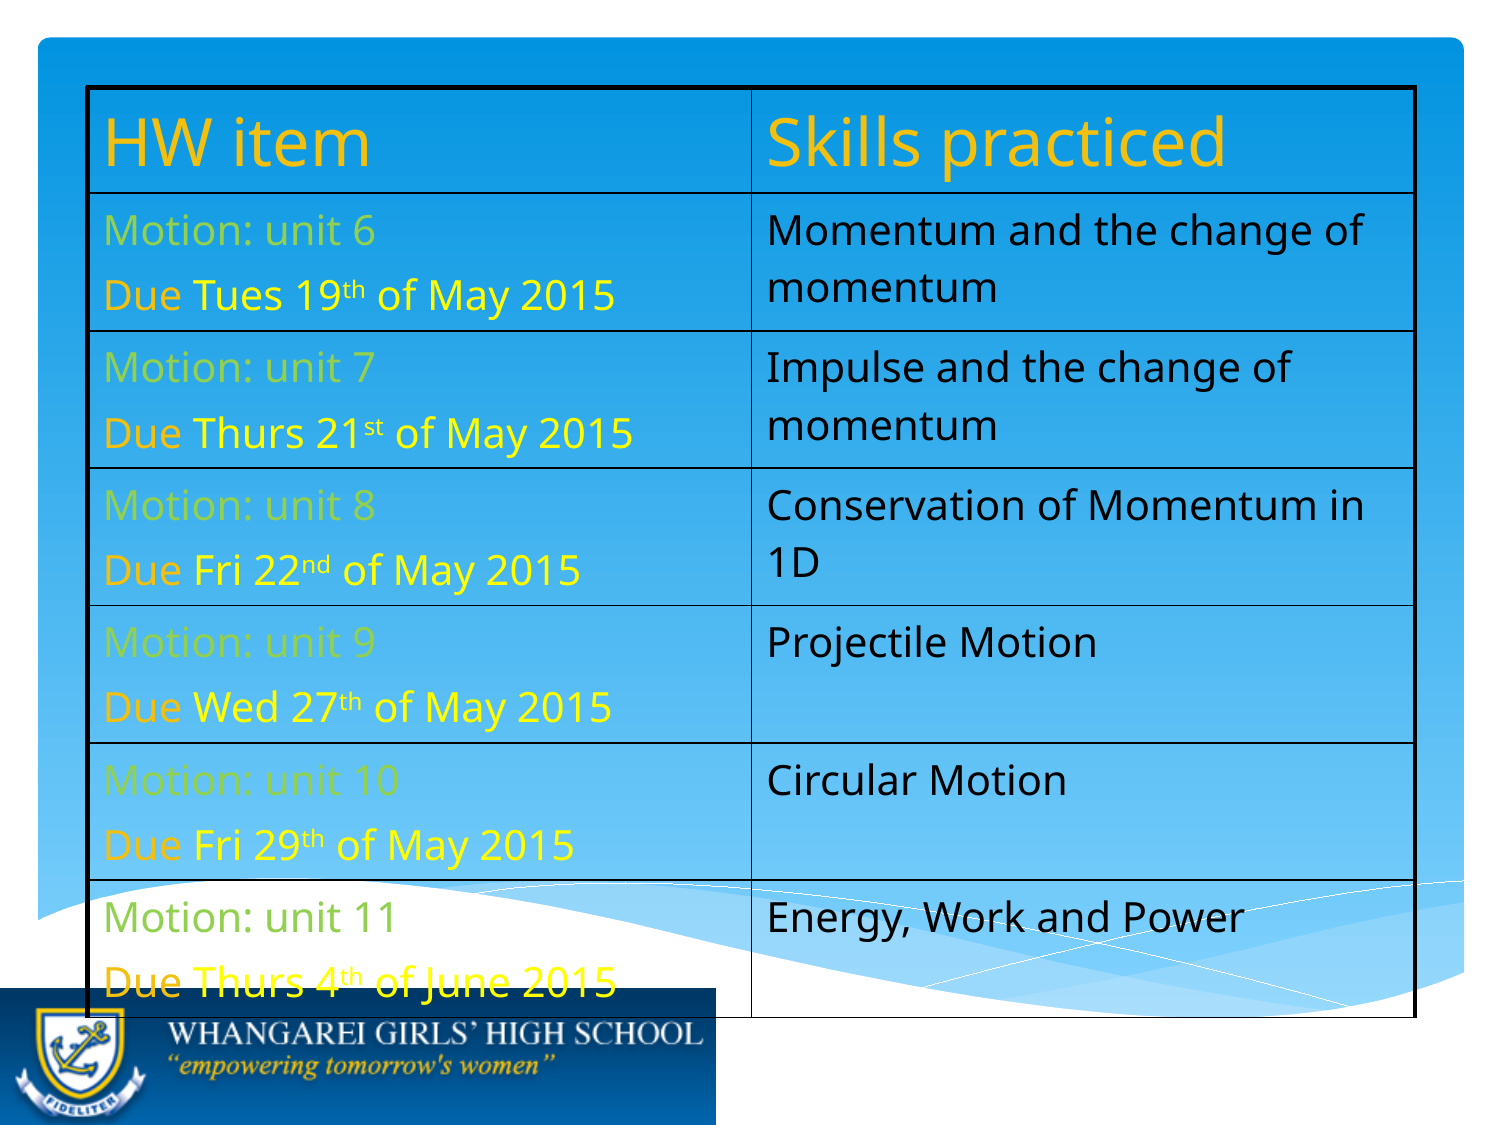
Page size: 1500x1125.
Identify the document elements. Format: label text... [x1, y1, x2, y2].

table_cell Conservation of Momentum in 1D [752, 469, 1413, 605]
table_cell Momentum and the change of momentum [752, 194, 1413, 330]
table_cell Motion: unit 7 Due Thurs 21st of May 2015 [90, 332, 751, 467]
table_cell Motion: unit 8 Due Fri 22nd of May 2015 [90, 469, 751, 605]
table_cell Circular Motion [752, 744, 1413, 879]
table_cell Projectile Motion [752, 606, 1413, 742]
table_cell Motion: unit 11 Due Thurs 4th of June 2015 [90, 881, 751, 1017]
table_cell Energy, Work and Power [752, 881, 1413, 1017]
picture [0, 987, 716, 1125]
table_cell Motion: unit 6 Due Tues 19th of May 2015 [90, 194, 751, 330]
table_header HW item [90, 90, 751, 192]
table_cell Motion: unit 9 Due Wed 27th of May 2015 [90, 606, 751, 742]
table_cell Motion: unit 10 Due Fri 29th of May 2015 [90, 744, 751, 879]
table_header Skills practiced [752, 90, 1413, 192]
table_cell Impulse and the change of momentum [752, 332, 1413, 467]
